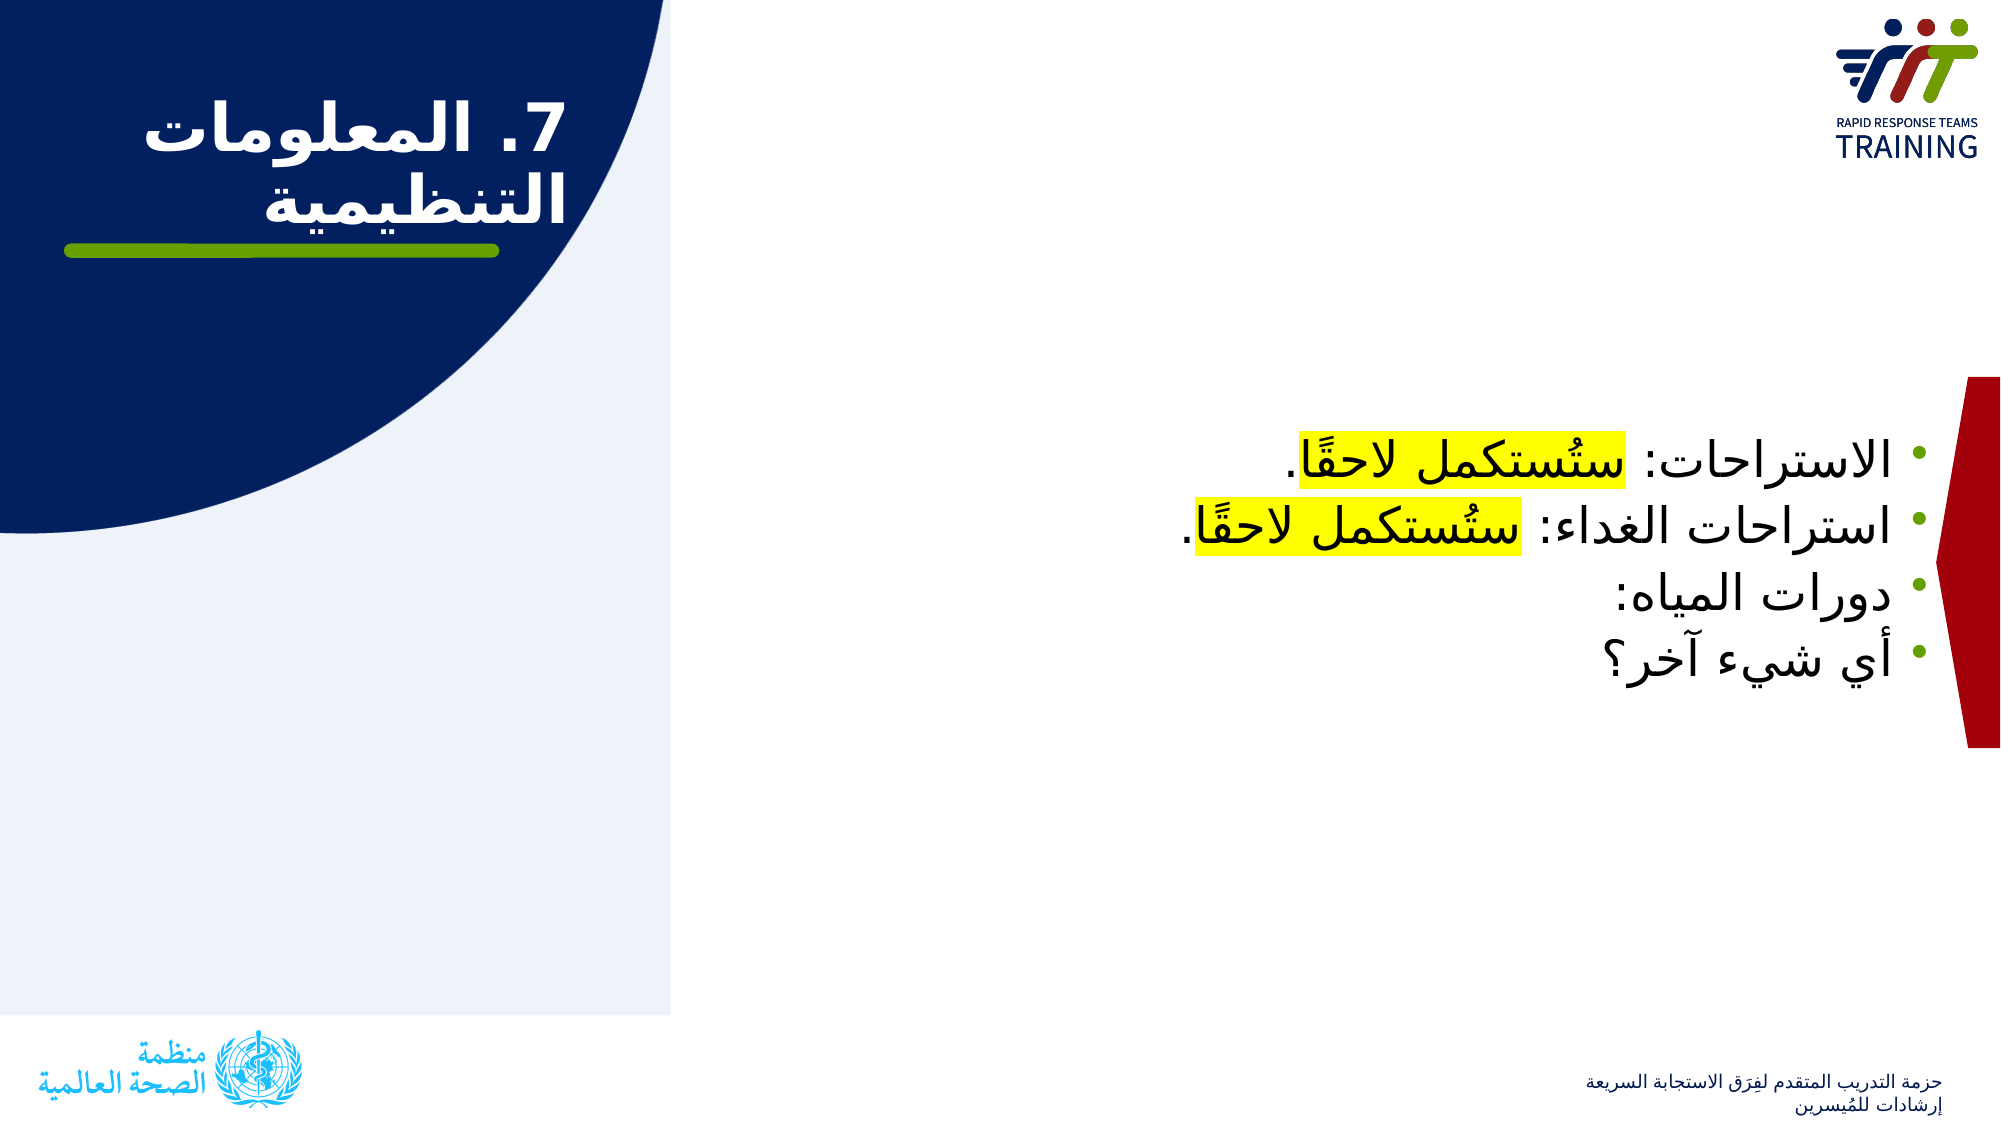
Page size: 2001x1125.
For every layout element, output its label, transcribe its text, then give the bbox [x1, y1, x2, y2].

title 7. المعلومات التنظيمية [41, 86, 578, 245]
picture [0, 0, 670, 538]
picture [1835, 19, 1978, 167]
picture [39, 1030, 302, 1108]
list الاستراحات: ستُستكمل لاحقًا. استراحات الغداء: ستُستكمل لاحقًا. دورات المياه: أي شيء آخر؟ [700, 401, 1937, 720]
